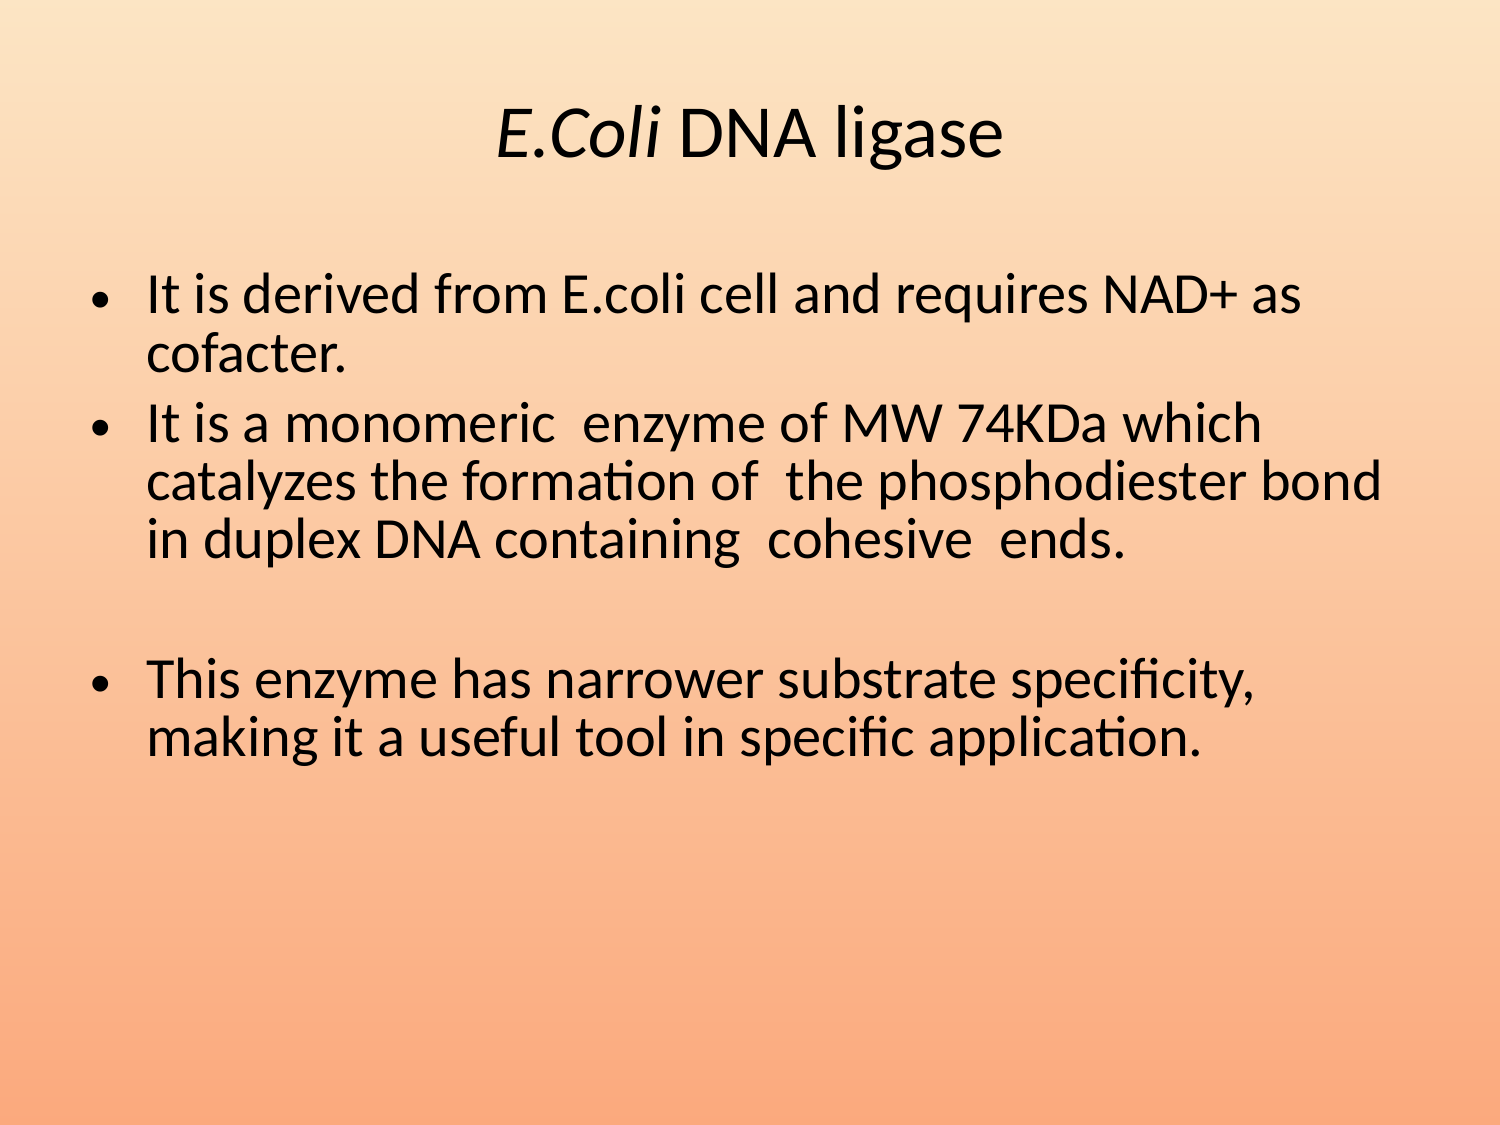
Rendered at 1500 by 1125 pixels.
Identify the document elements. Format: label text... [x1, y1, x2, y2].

list It is derived from E.coli cell and requires NAD+ as cofacter. It is a monomeric enzyme of MW 74KDa which catalyzes the formation of the phosphodiester bond in duplex DNA containing cohesive ends. This enzyme has narrower substrate specificity, making it a useful tool in specific application. [75, 262, 1425, 1005]
title E.Coli DNA ligase [75, 45, 1425, 233]
